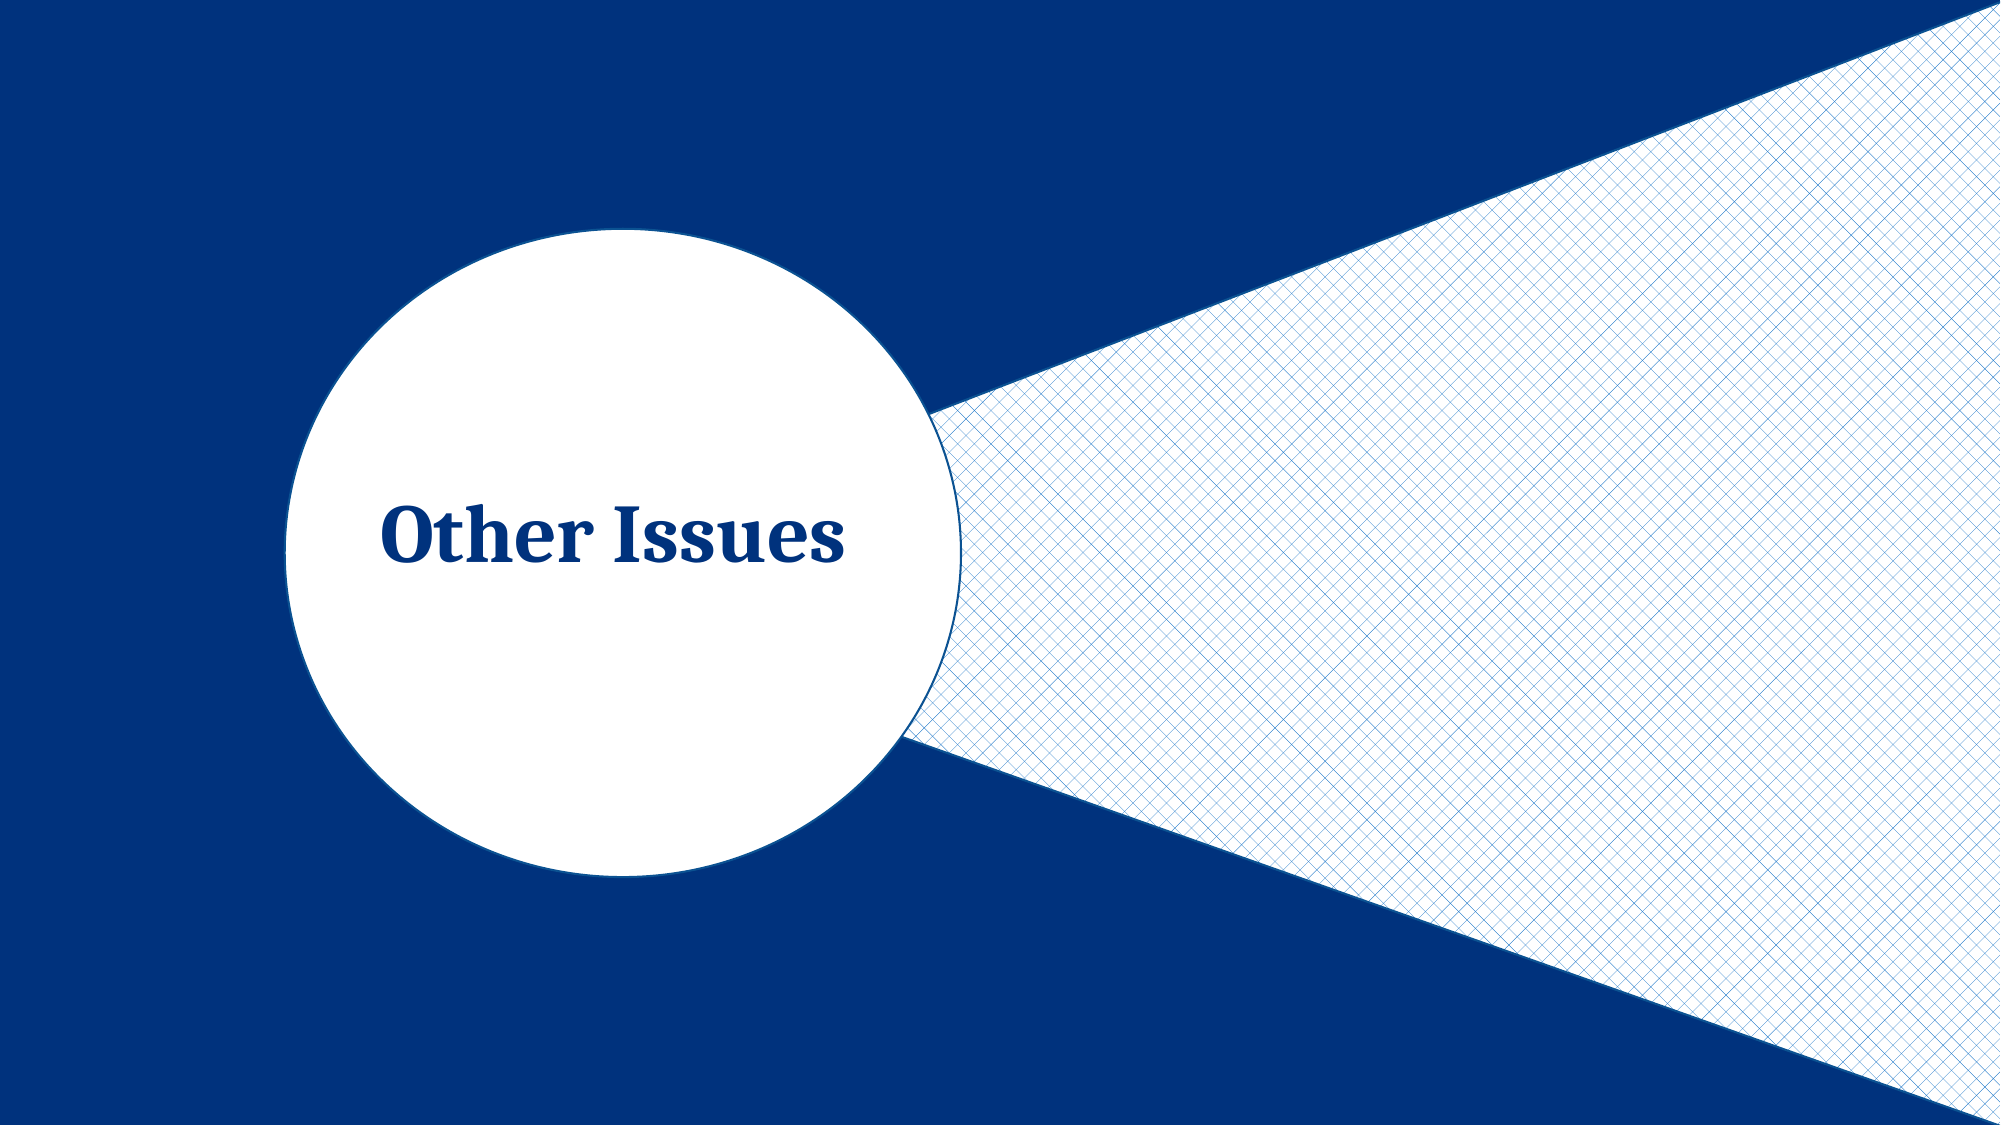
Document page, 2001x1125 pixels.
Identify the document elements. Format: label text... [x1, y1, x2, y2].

list Other Issues [277, 346, 950, 703]
